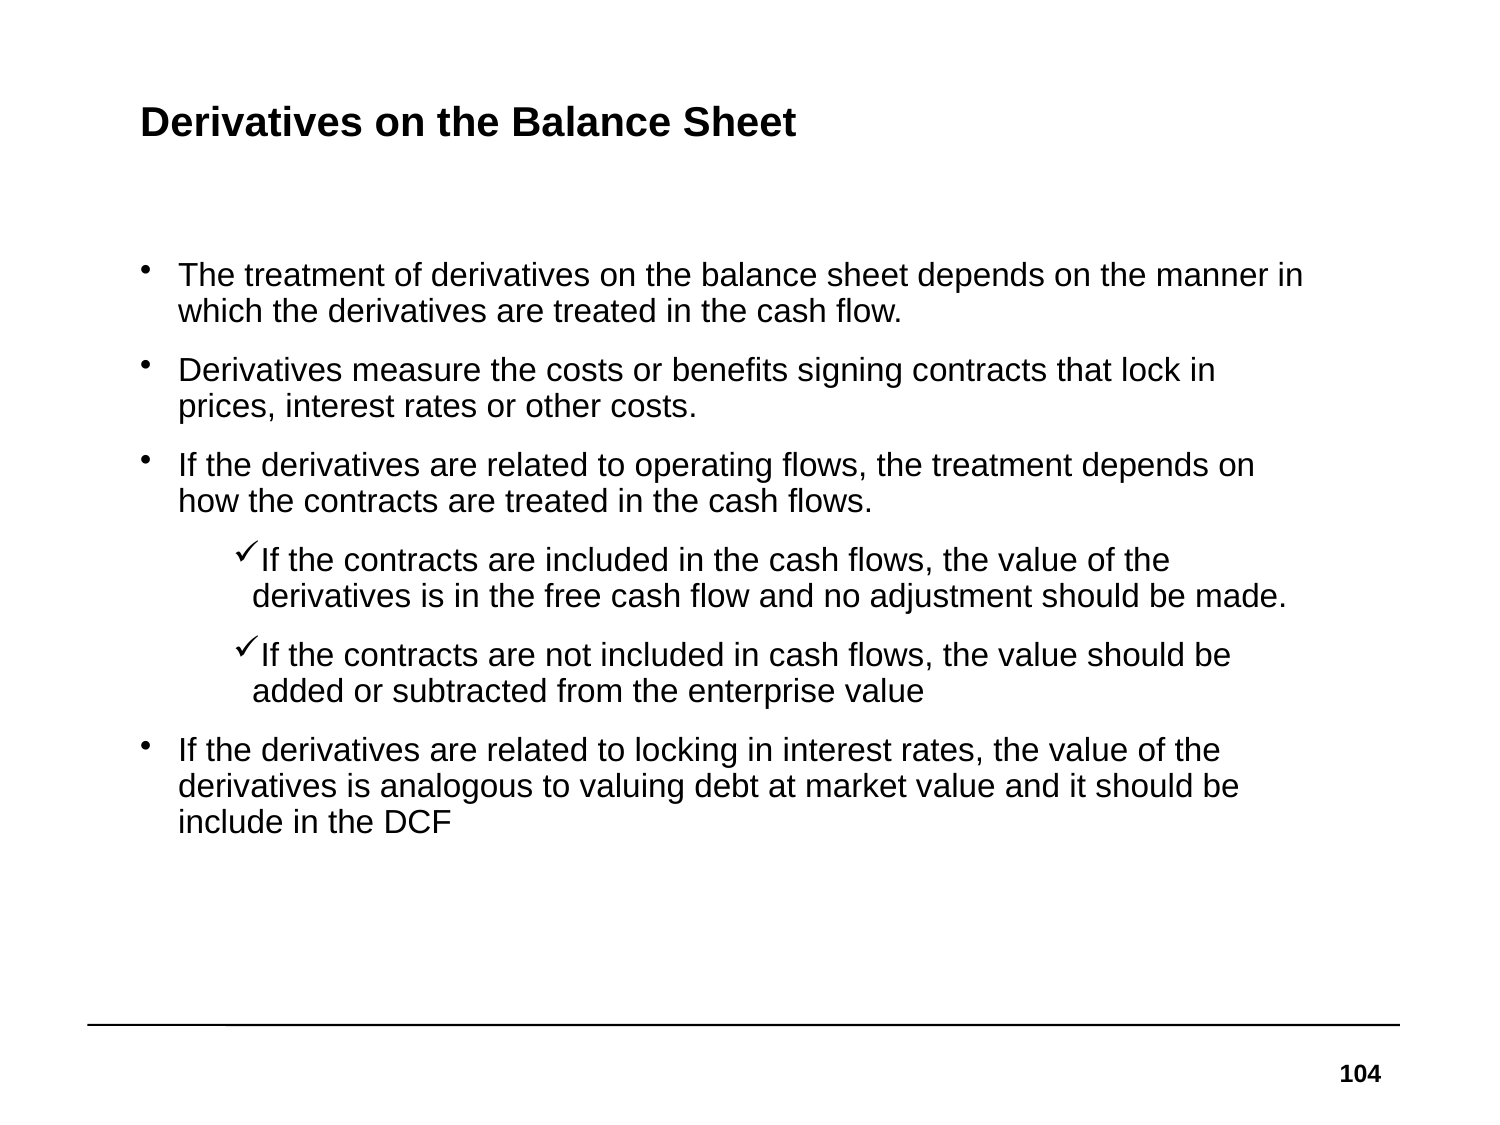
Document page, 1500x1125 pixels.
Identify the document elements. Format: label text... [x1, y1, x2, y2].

title Derivatives on the Balance Sheet [125, 87, 1375, 225]
list The treatment of derivatives on the balance sheet depends on the manner in which the derivatives are treated in the cash flow. Derivatives measure the costs or benefits signing contracts that lock in prices, interest rates or other costs. If the derivatives are related to operating flows, the treatment depends on how the contracts are treated in the cash flows. If the contracts are included in the cash flows, the value of the derivatives is in the free cash flow and no adjustment should be made. If the contracts are not included in cash flows, the value should be added or subtracted from the enterprise value If the derivatives are related to locking in interest rates, the value of the derivatives is analogous to valuing debt at market value and it should be include in the DCF [125, 249, 1338, 1000]
